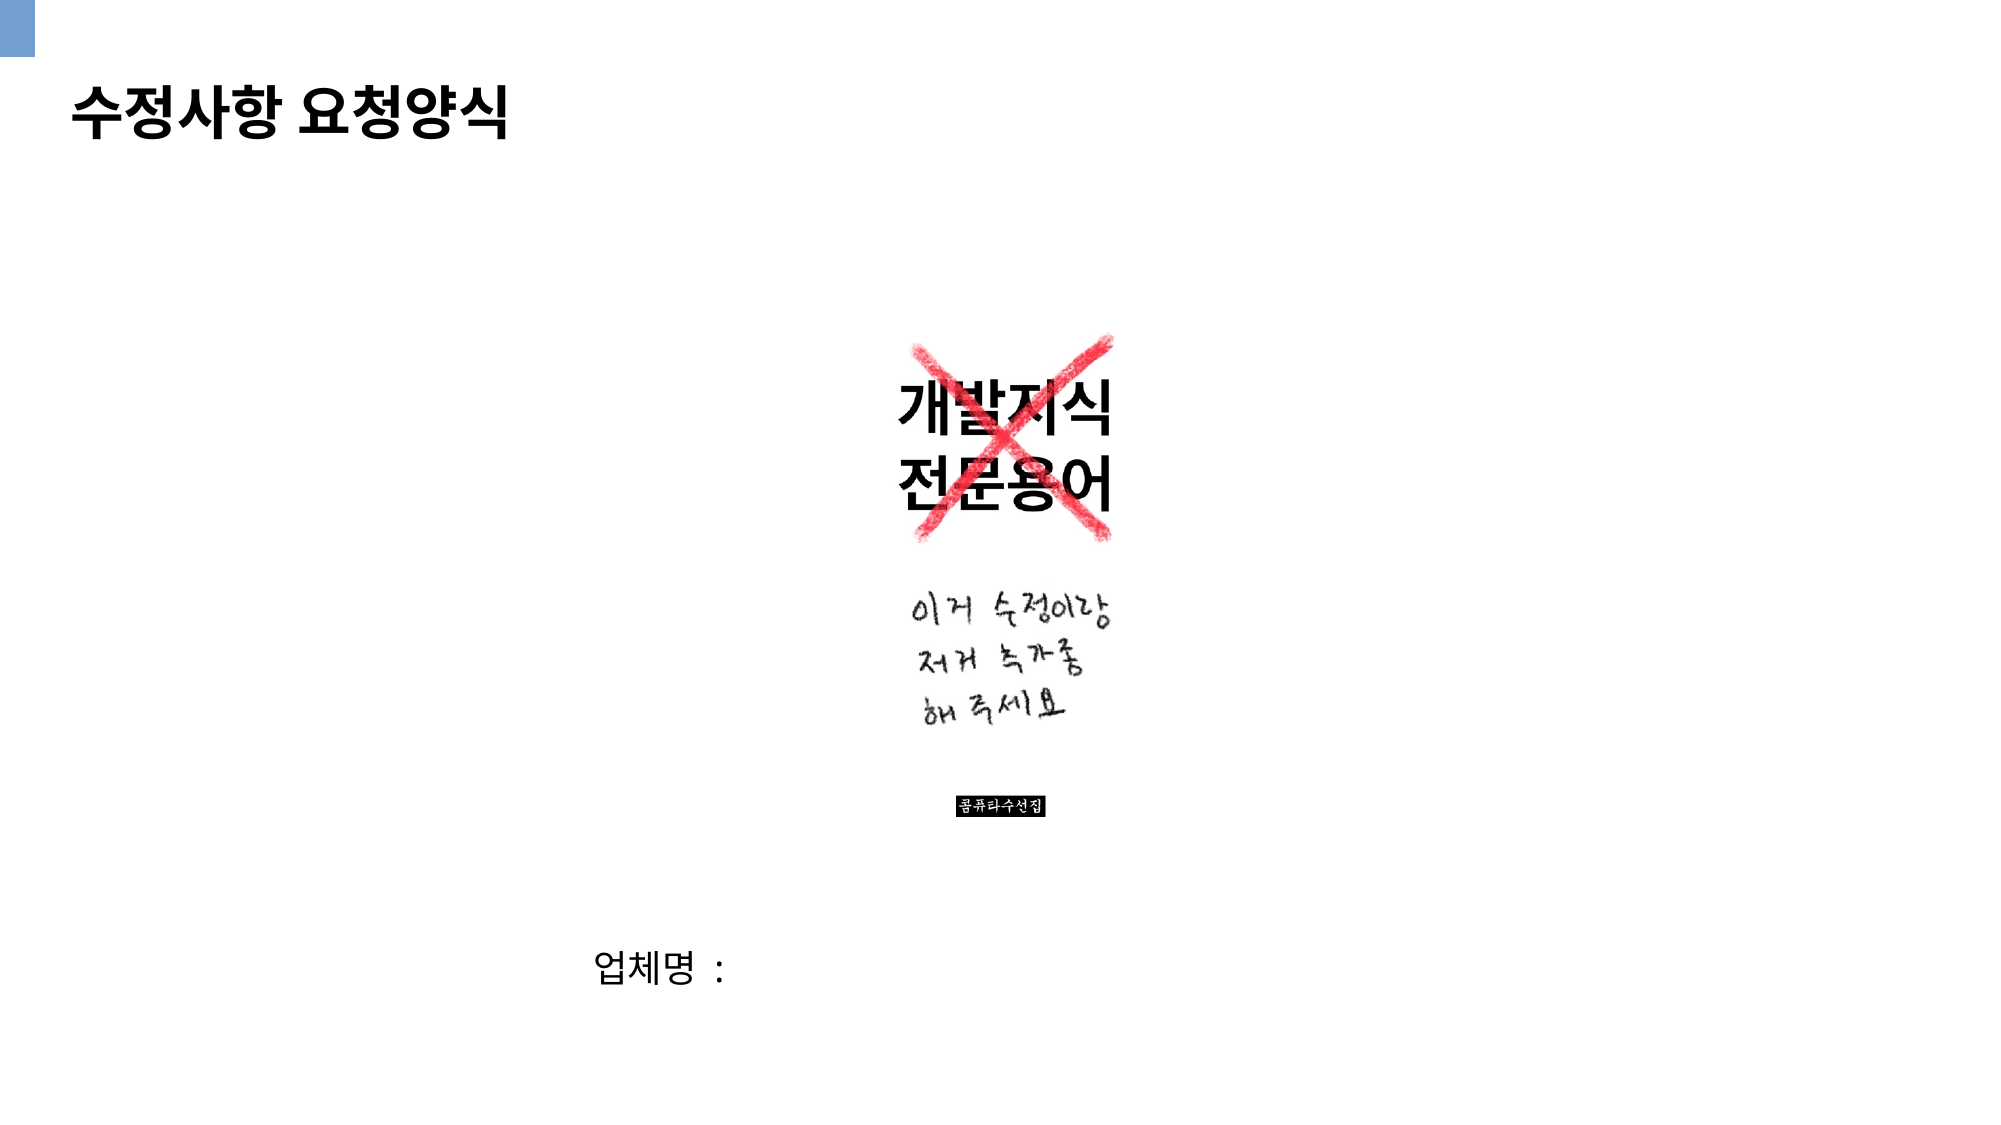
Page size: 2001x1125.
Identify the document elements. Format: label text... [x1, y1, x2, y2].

text_box 업체명 : [585, 959, 1414, 998]
picture [328, 196, 1672, 952]
title 수정사항 요청양식 [62, 60, 1938, 162]
